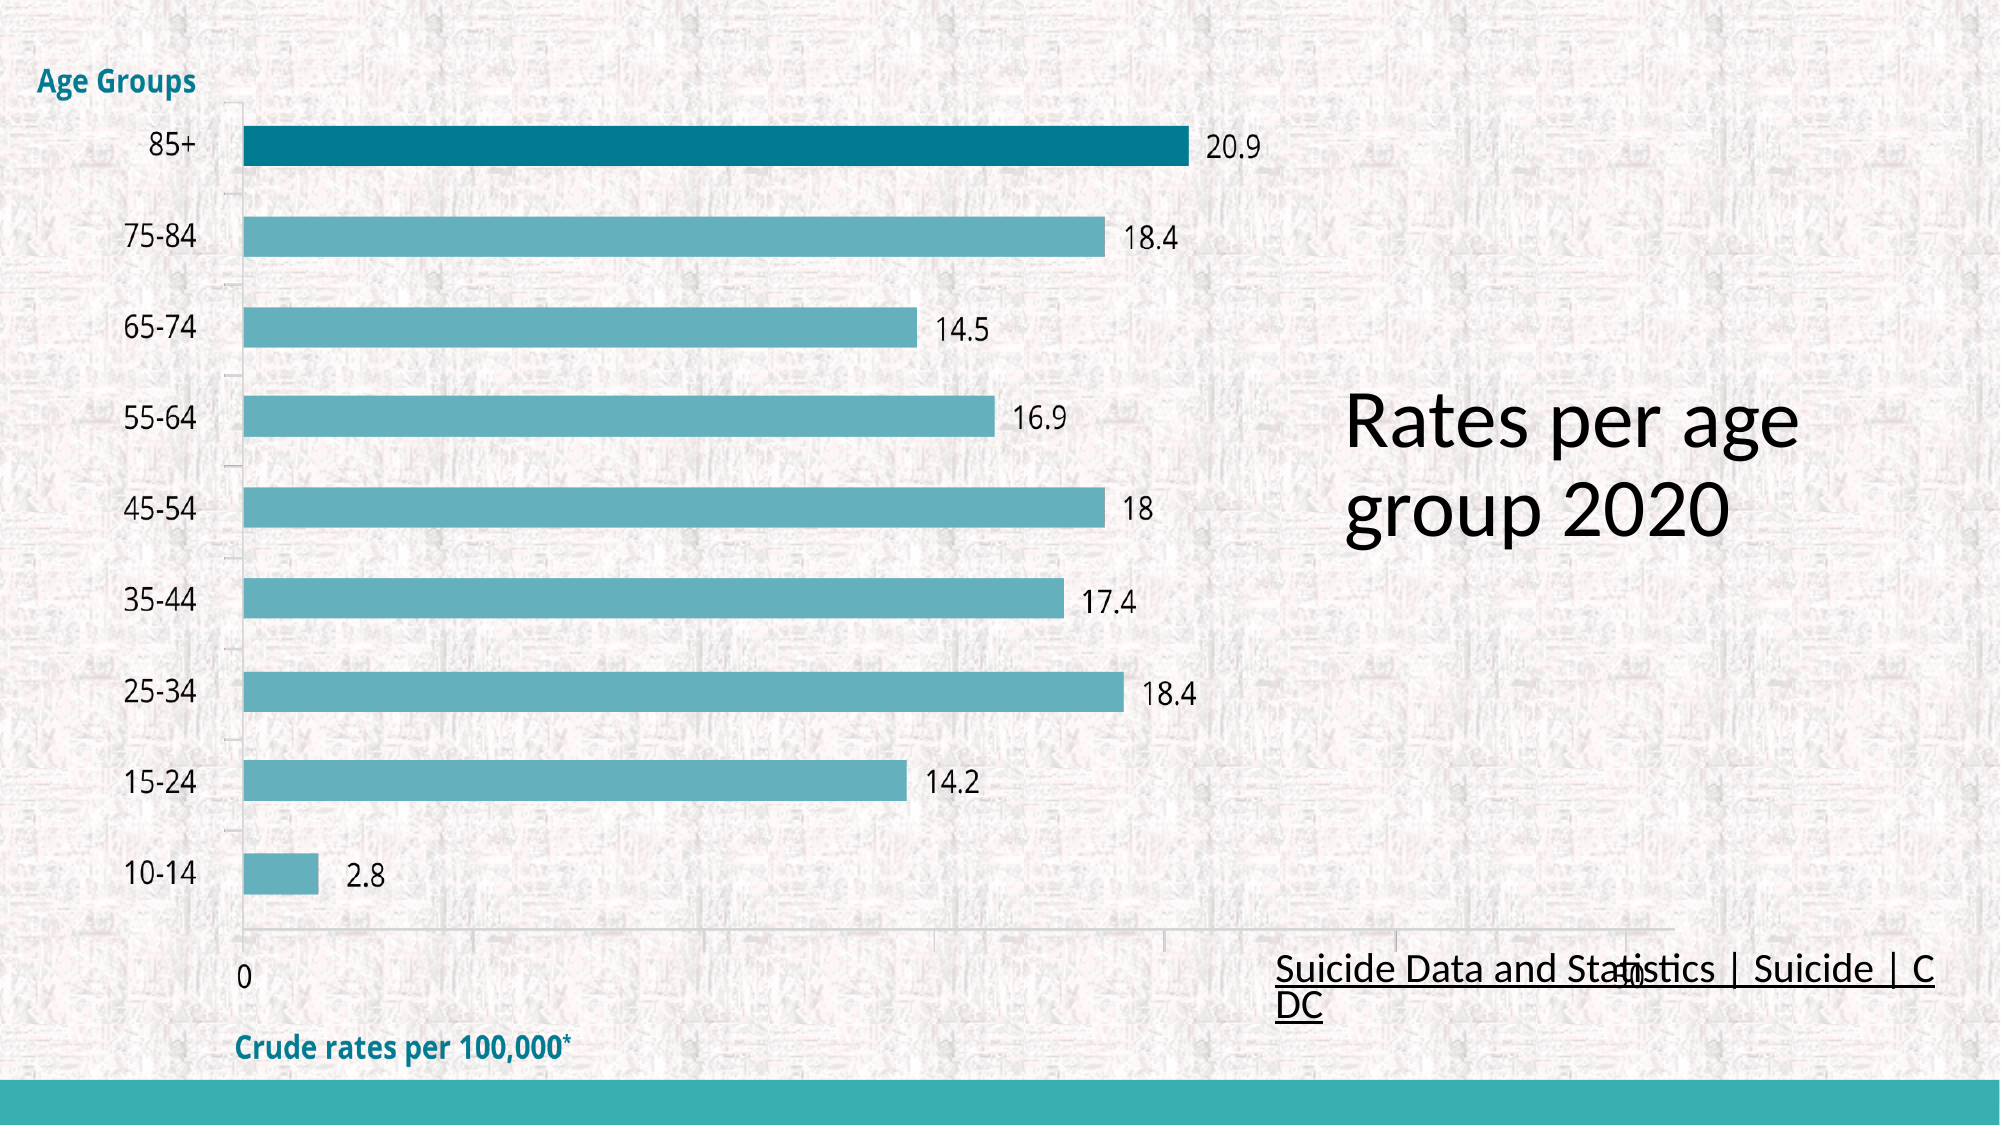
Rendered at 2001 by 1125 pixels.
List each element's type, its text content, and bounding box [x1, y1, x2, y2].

picture [0, 0, 2001, 1125]
list Suicide Data and Statistics | Suicide | CDC [1260, 938, 1951, 1125]
title Rates per age group 2020 [1675, 235, 2000, 563]
